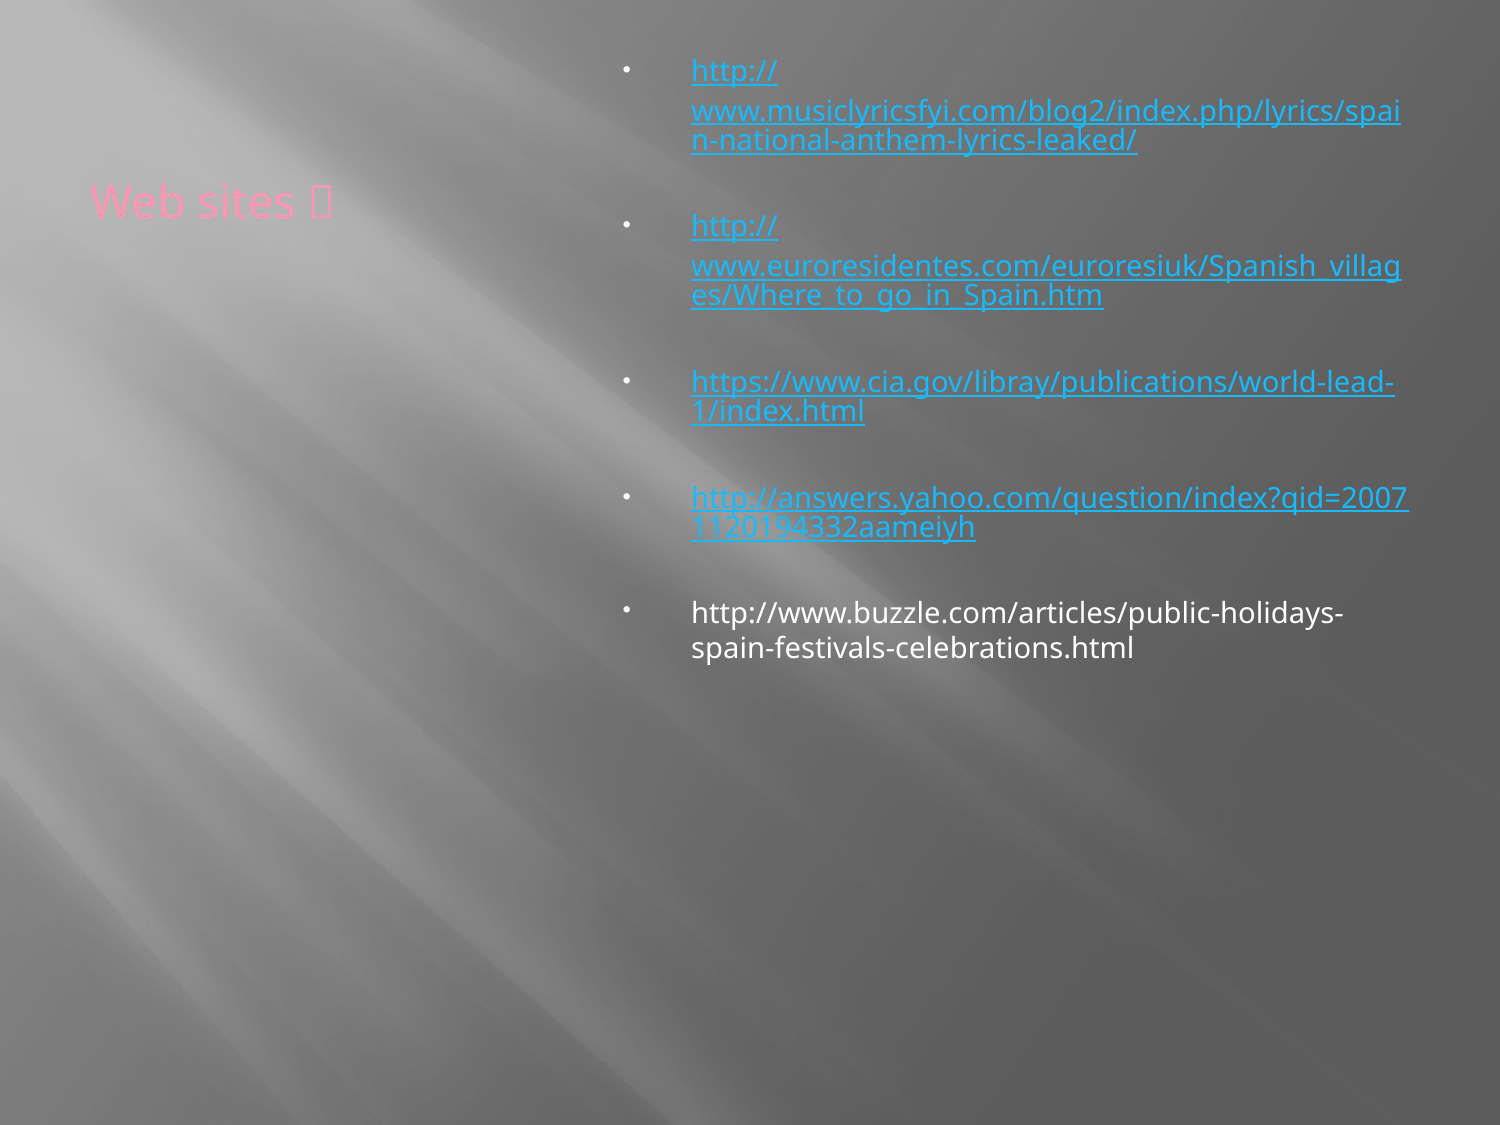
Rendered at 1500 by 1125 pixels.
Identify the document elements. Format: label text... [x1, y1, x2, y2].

list http://www.musiclyricsfyi.com/blog2/index.php/lyrics/spain-national-anthem-lyrics-leaked/ http://www.euroresidentes.com/euroresiuk/Spanish_villages/Where_to_go_in_Spain.htm https://www.cia.gov/libray/publications/world-lead-1/index.html http://answers.yahoo.com/question/index?qid=20071120194332aameiyh http://www.buzzle.com/articles/public-holidays-spain-festivals-celebrations.html [586, 44, 1425, 1005]
title Web sites  [75, 44, 569, 236]
